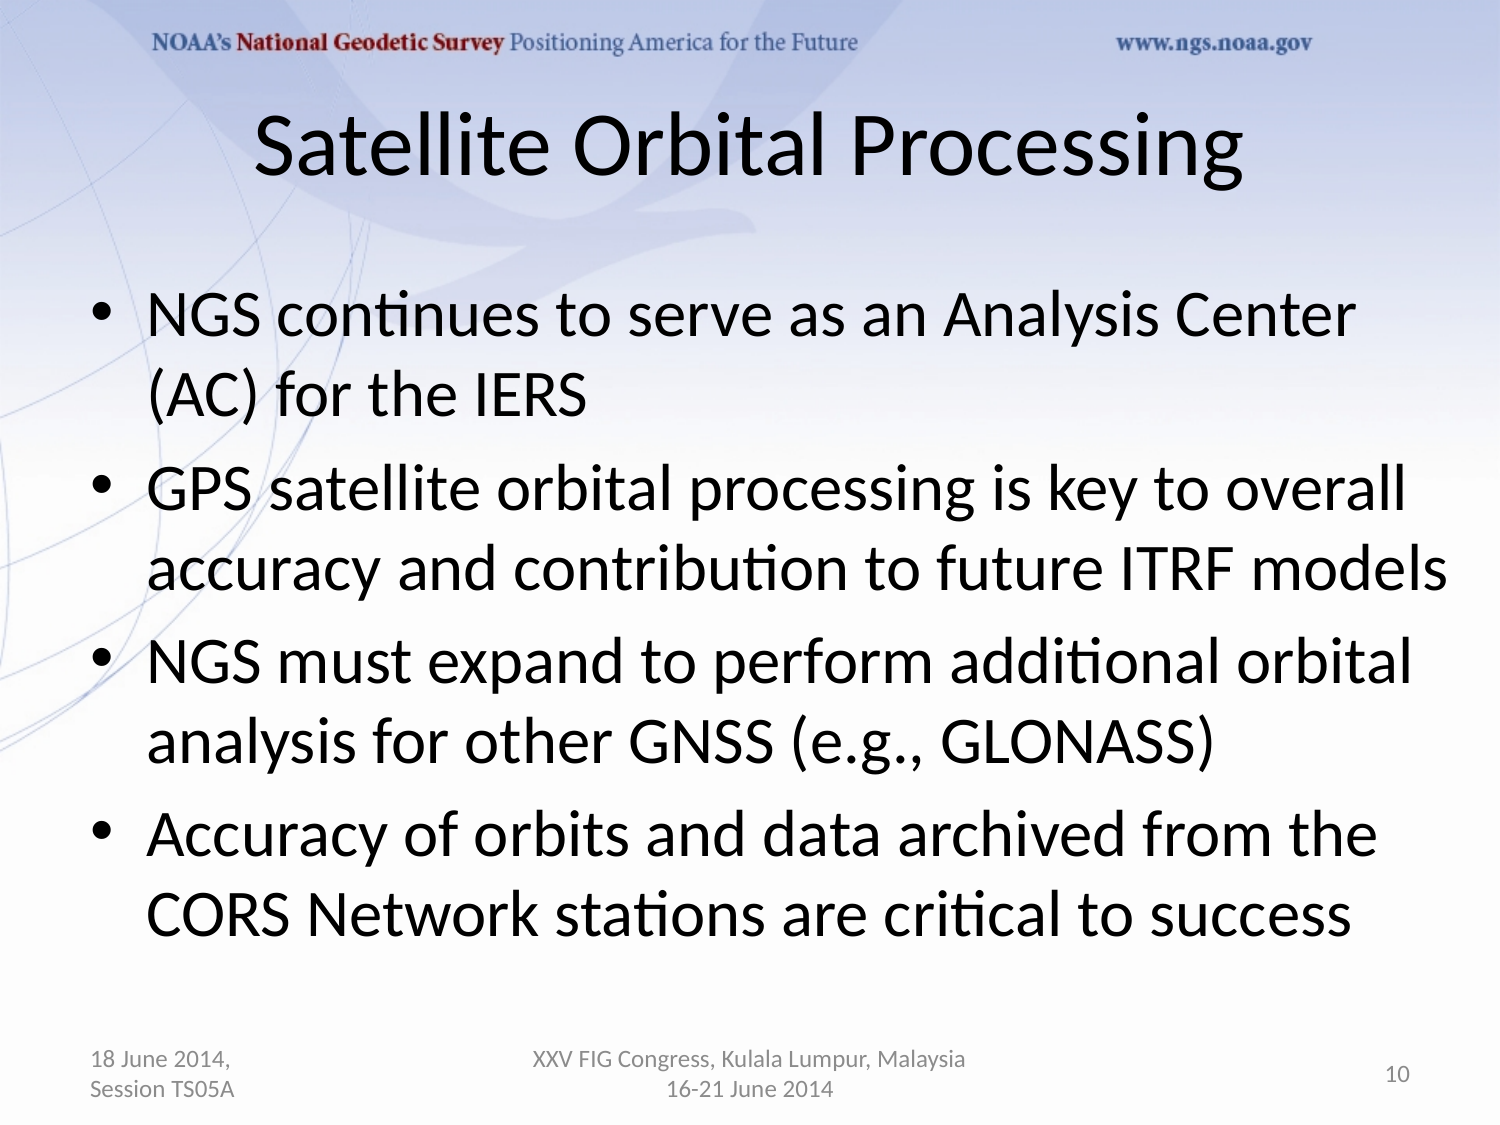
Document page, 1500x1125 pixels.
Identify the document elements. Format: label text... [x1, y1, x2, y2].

slide_number 10 [1074, 1042, 1425, 1103]
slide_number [75, 1042, 425, 1103]
title Satellite Orbital Processing [74, 44, 1426, 233]
footer XXV FIG Congress, Kulala Lumpur, Malaysia 16-21 June 2014 [512, 1042, 988, 1103]
picture [0, 0, 1500, 1125]
list NGS continues to serve as an Analysis Center (AC) for the IERS GPS satellite orbital processing is key to overall accuracy and contribution to future ITRF models NGS must expand to perform additional orbital analysis for other GNSS (e.g., GLONASS) Accuracy of orbits and data archived from the CORS Network stations are critical to success [74, 262, 1476, 1006]
